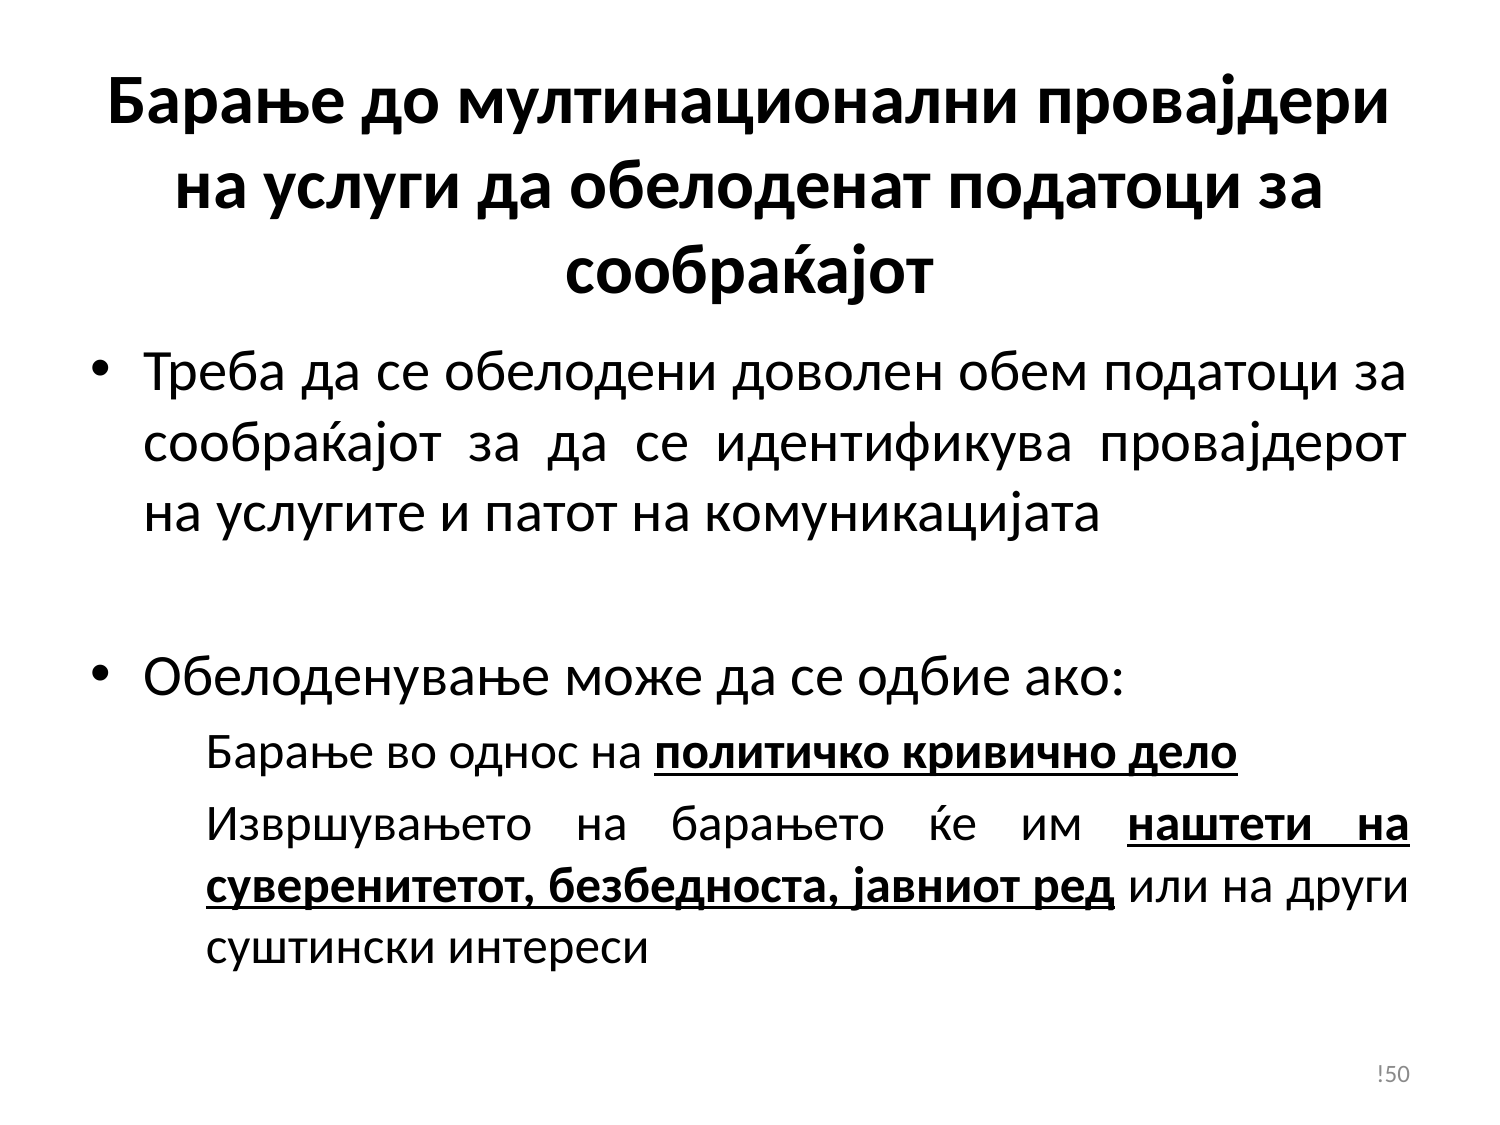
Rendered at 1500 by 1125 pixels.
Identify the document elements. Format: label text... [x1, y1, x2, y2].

list Треба да се обелодени доволен обем податоци за сообраќајот за да се идентификува провајдерот на услугите и патот на комуникацијата Обелоденување може да се одбие ако: Барање во однос на политичко кривично дело Извршувањето на барањето ќе им наштети на суверенитетот, безбедноста, јавниот ред или на други суштински интереси [75, 324, 1425, 1005]
title Барање до мултинационални провајдери на услуги да обелоденат податоци за сообраќајот [56, 45, 1444, 233]
slide_number !50 [1074, 1042, 1425, 1103]
